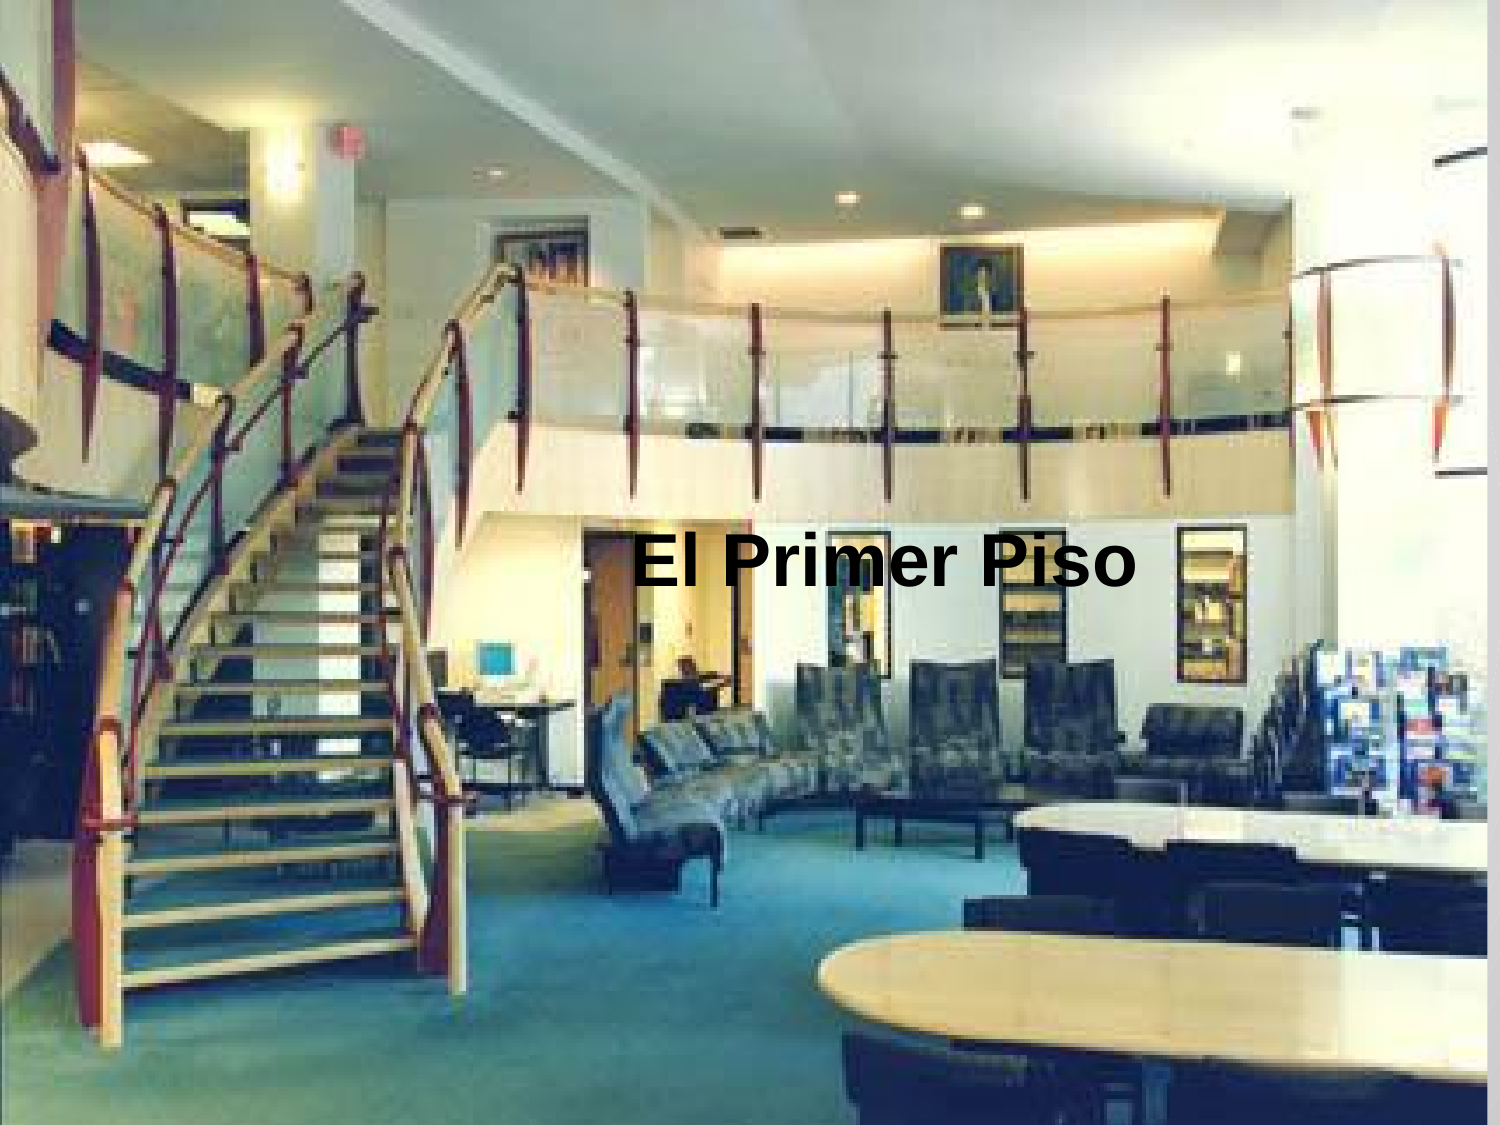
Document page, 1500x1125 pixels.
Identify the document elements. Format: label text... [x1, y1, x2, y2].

text_box [0, 0, 1488, 1125]
text_box El Primer Piso [613, 458, 1173, 661]
